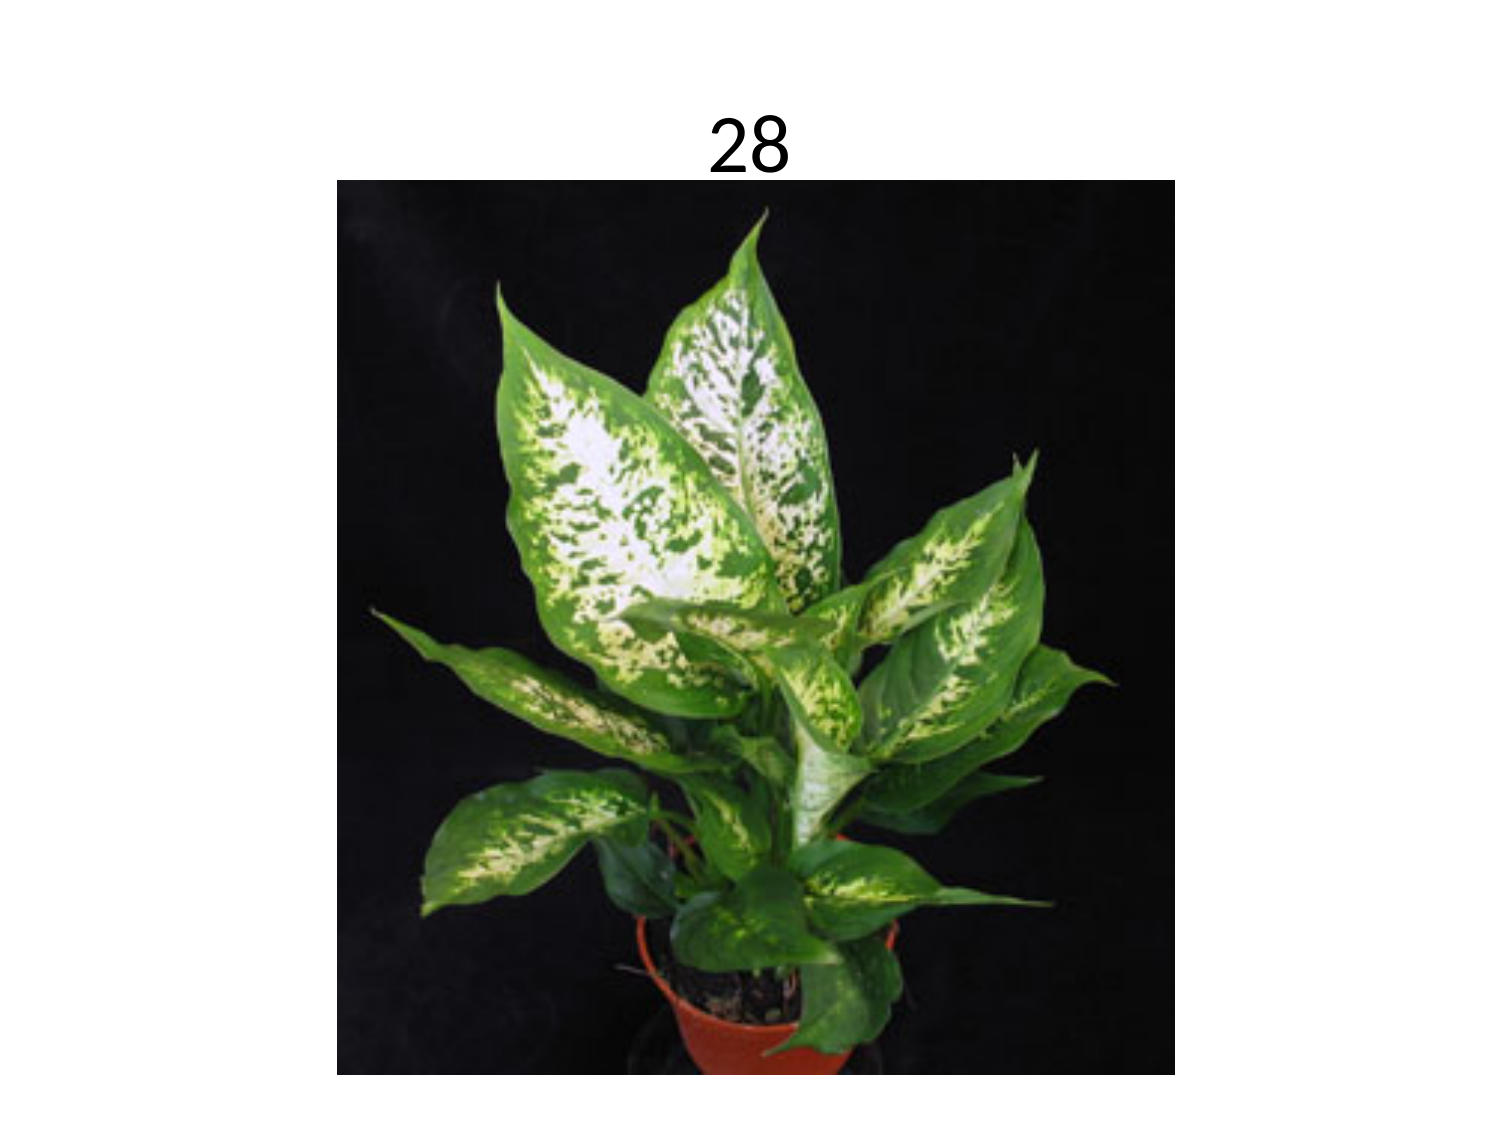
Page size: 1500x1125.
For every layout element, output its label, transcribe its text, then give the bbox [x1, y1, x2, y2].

title 28 [0, 45, 1500, 233]
picture [337, 180, 1176, 1076]
